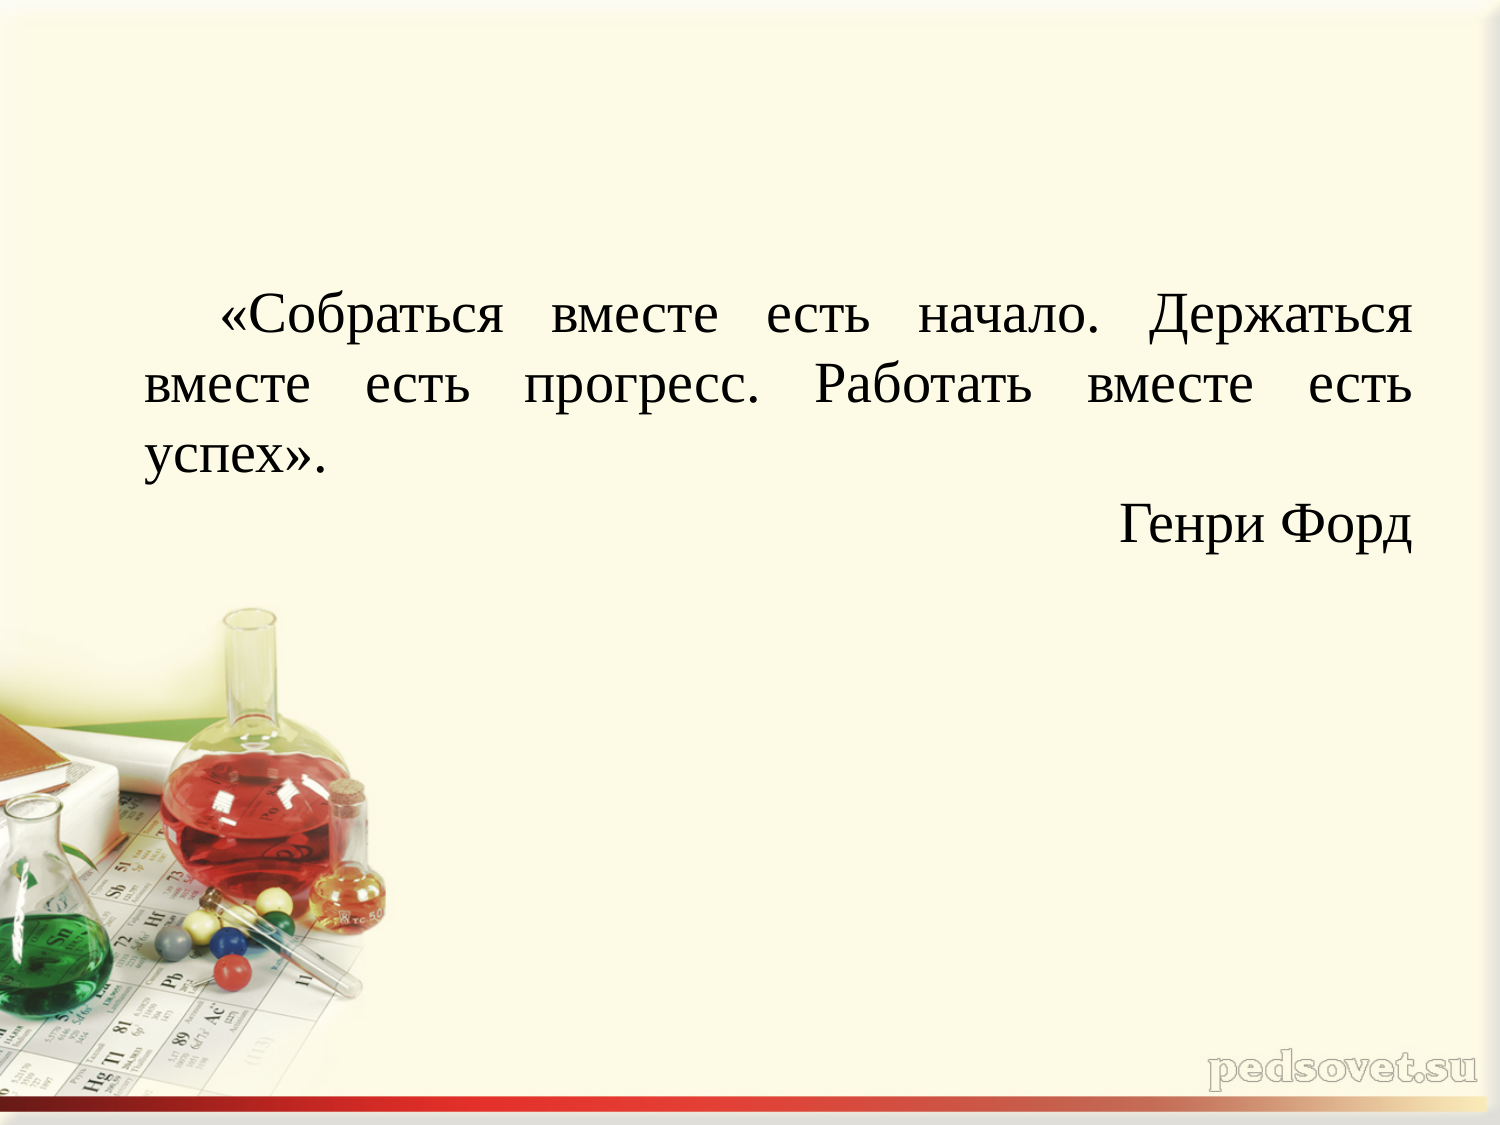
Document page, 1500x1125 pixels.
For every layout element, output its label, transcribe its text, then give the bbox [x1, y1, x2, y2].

picture [0, 0, 1500, 1125]
text_box «Собраться вместе есть начало. Держаться вместе есть прогресс. Работать вместе есть успех». Генри Форд [129, 267, 1429, 562]
